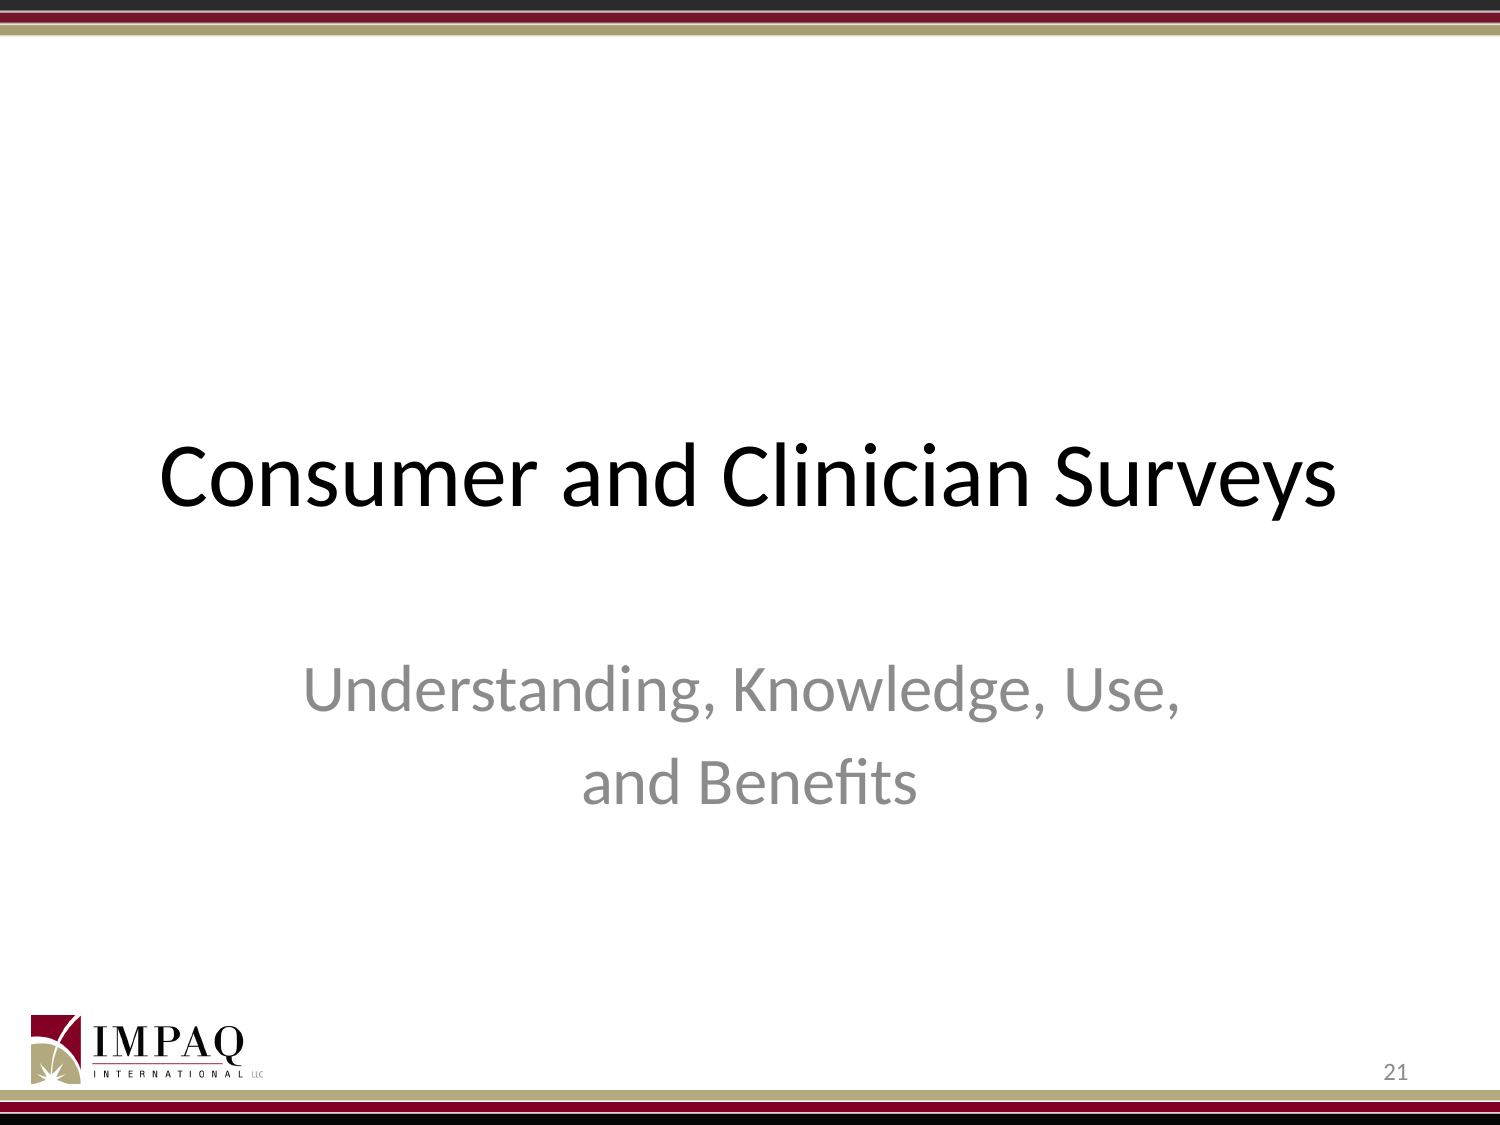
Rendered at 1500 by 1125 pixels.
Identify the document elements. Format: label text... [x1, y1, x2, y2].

subtitle Understanding, Knowledge, Use, and Benefits [225, 637, 1275, 925]
picture [0, 1090, 1500, 1125]
slide_number 21 [1073, 1040, 1424, 1101]
picture [31, 1015, 263, 1084]
title Consumer and Clinician Surveys [112, 349, 1388, 591]
picture [0, 0, 1500, 44]
